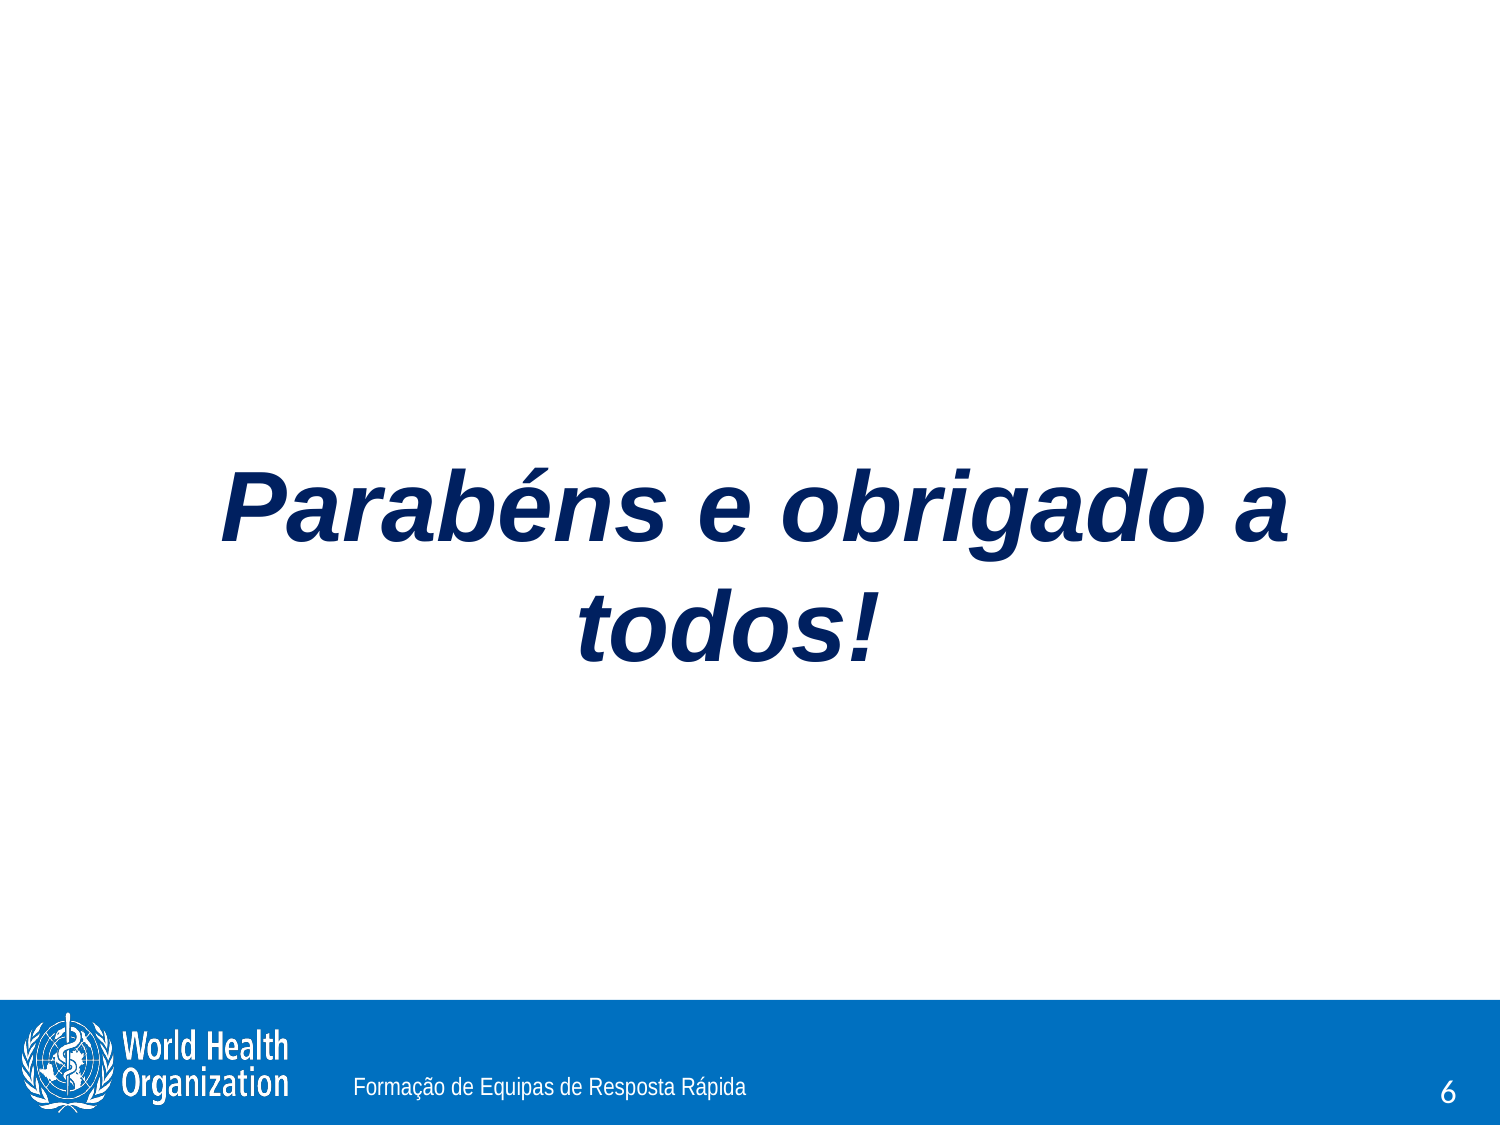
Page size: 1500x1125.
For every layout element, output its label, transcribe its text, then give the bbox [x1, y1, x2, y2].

picture [21, 1012, 288, 1113]
text_box Parabéns e obrigado a todos! [76, 433, 1436, 689]
